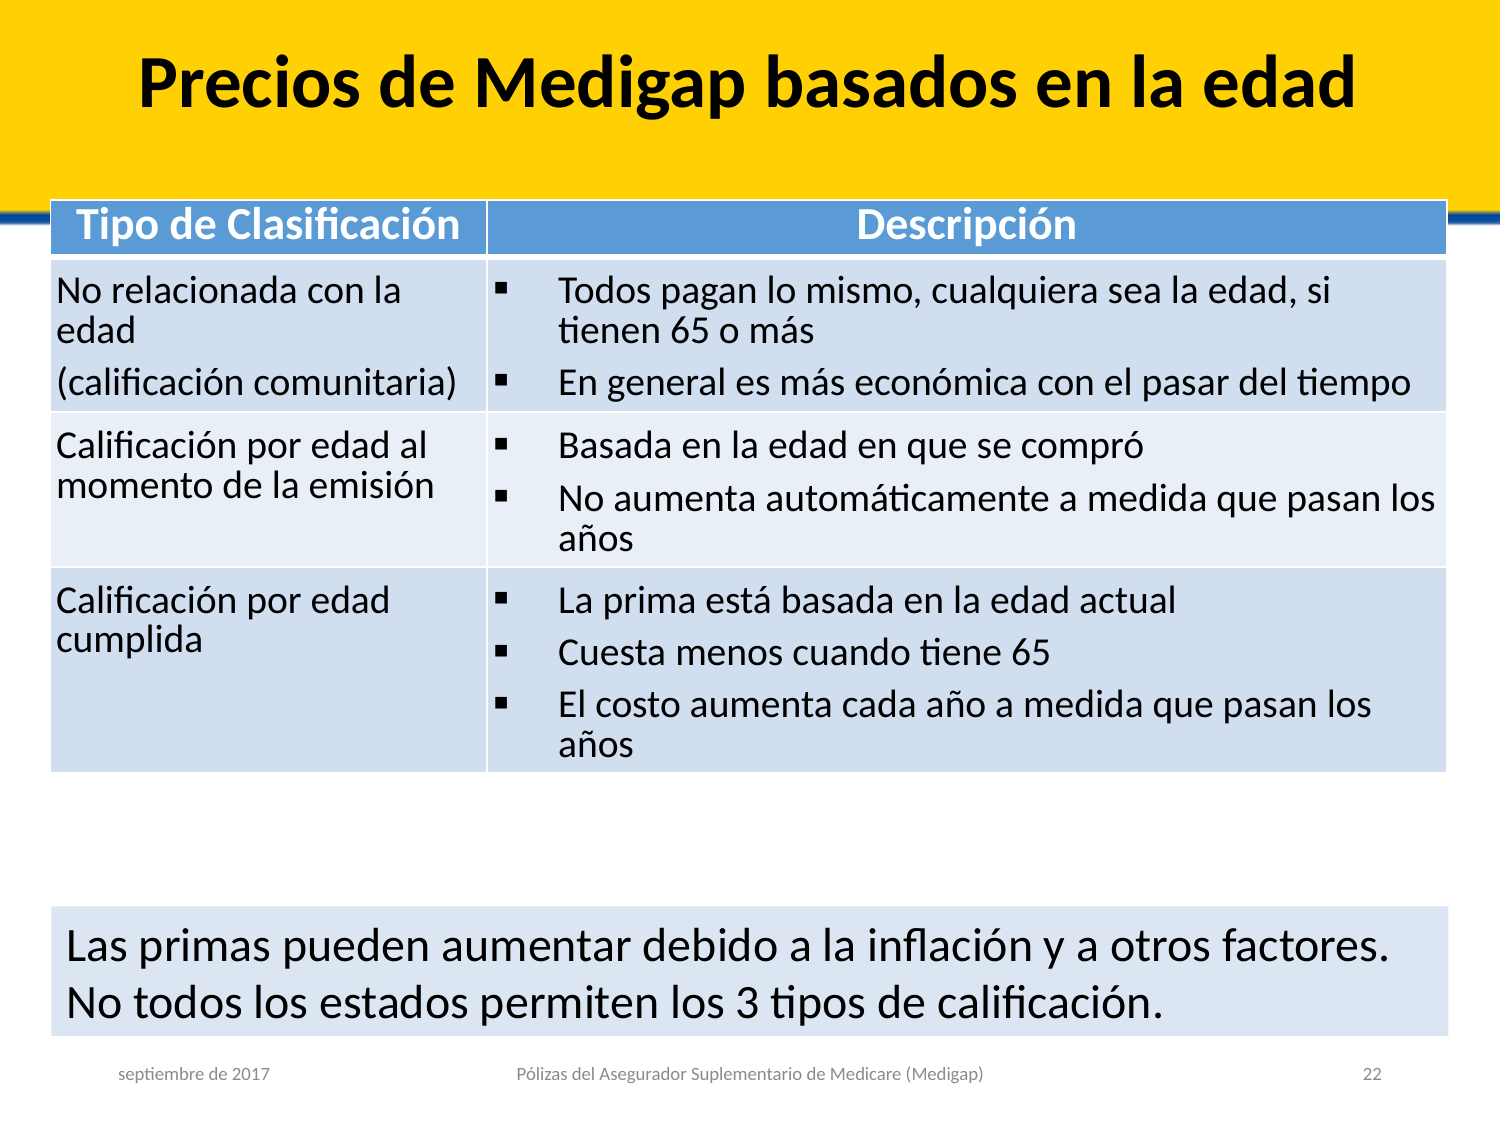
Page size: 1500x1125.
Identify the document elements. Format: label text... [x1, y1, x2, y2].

table_cell Todos pagan lo mismo, cualquiera sea la edad, si tienen 65 o más En general es más económica con el pasar del tiempo [488, 260, 1446, 411]
picture [0, 0, 1500, 1125]
table_cell Basada en la edad en que se compró No aumenta automáticamente a medida que pasan los años [488, 413, 1446, 566]
footer Pólizas del Asegurador Suplementario de Medicare (Medigap) [496, 1042, 1004, 1103]
slide_number septiembre de 2017 [103, 1042, 441, 1103]
table_cell No relacionada con la edad (calificación comunitaria) [51, 260, 486, 411]
table_cell Calificación por edad al momento de la emisión [51, 413, 486, 566]
title Precios de Medigap basados en la edad [102, 0, 1396, 167]
table_header Tipo de Clasificación [51, 201, 486, 254]
text_box Las primas pueden aumentar debido a la inflación y a otros factores. No todos los estados permiten los 3 tipos de calificación. [51, 906, 1449, 1036]
slide_number 22 [1059, 1042, 1397, 1103]
table_cell Calificación por edad cumplida [51, 568, 486, 772]
table_cell La prima está basada en la edad actual Cuesta menos cuando tiene 65 El costo aumenta cada año a medida que pasan los años [488, 568, 1446, 772]
table_header Descripción [488, 201, 1446, 254]
